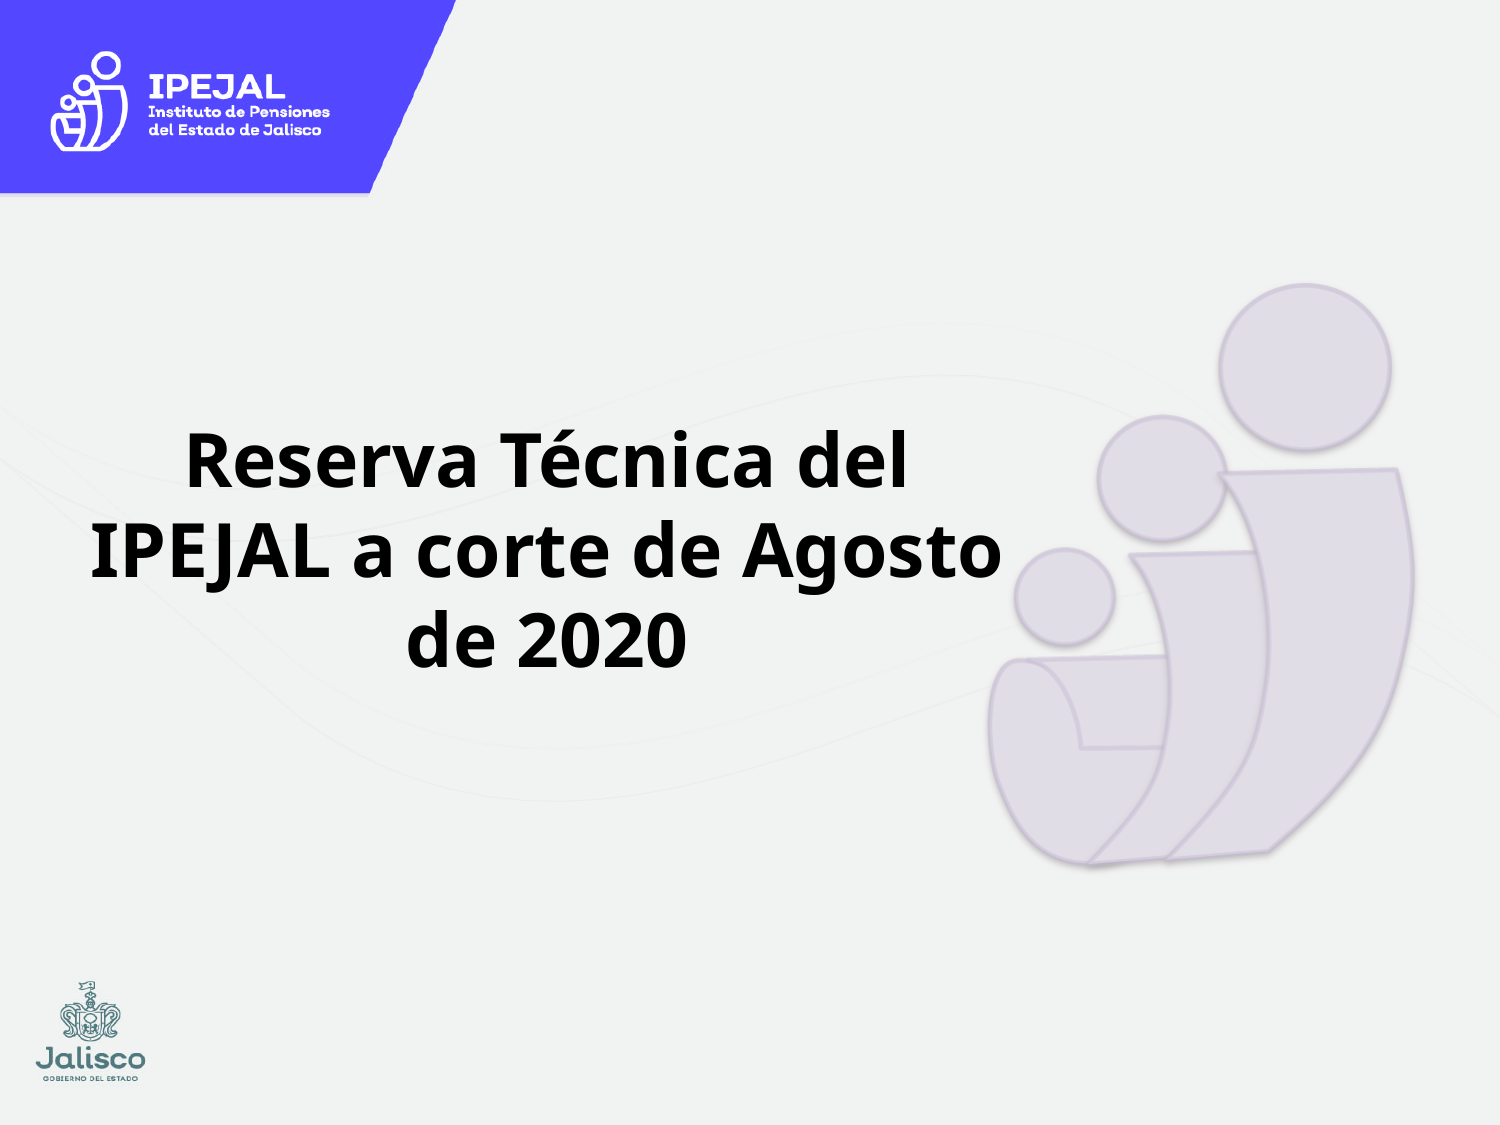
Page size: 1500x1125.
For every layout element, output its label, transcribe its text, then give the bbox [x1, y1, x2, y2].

title Reserva Técnica del IPEJAL a corte de Agosto de 2020 [66, 471, 1029, 713]
picture [0, 932, 1500, 1125]
picture [0, 0, 1500, 193]
